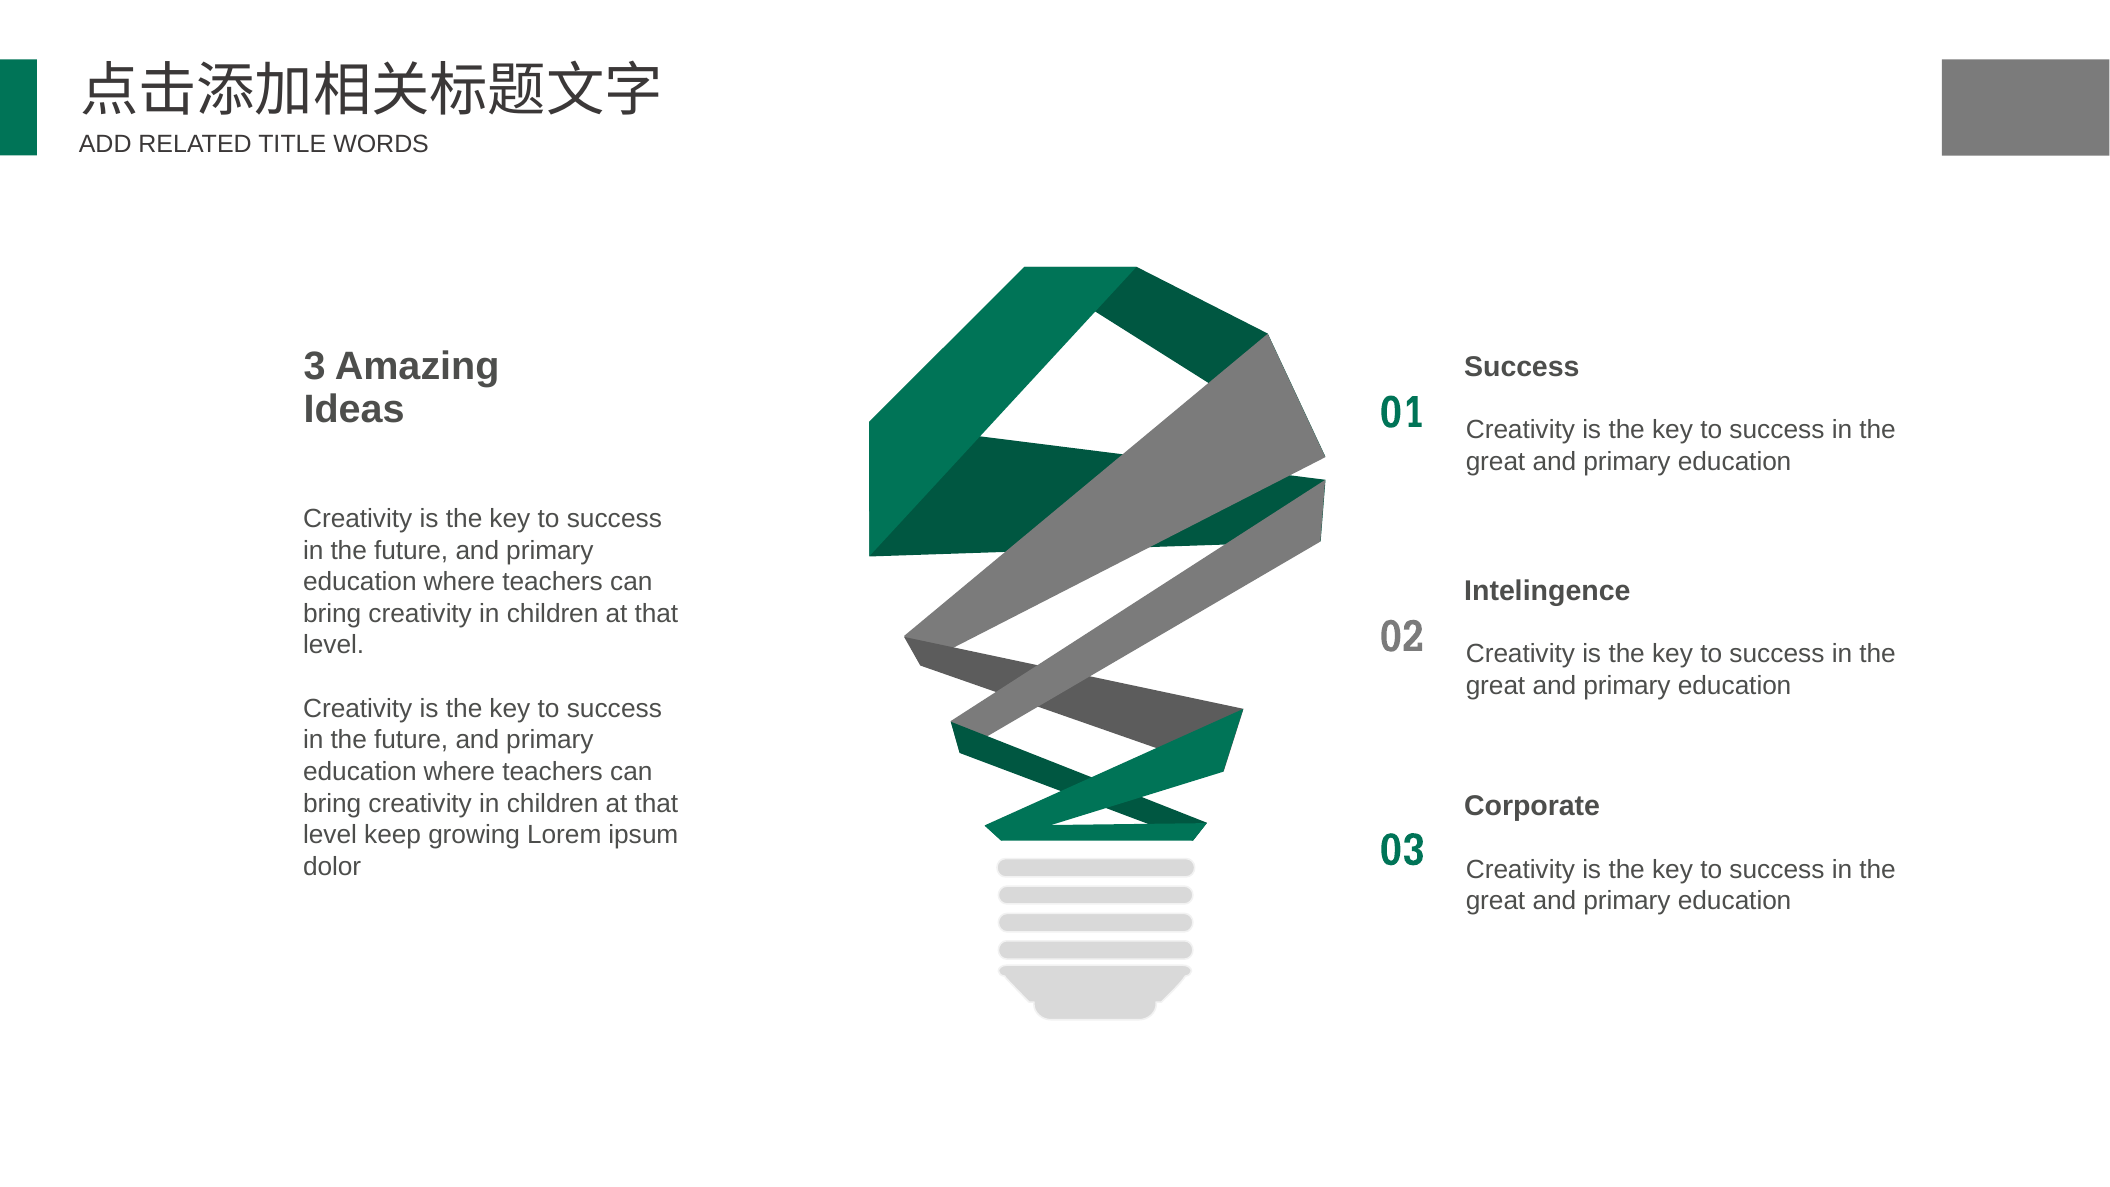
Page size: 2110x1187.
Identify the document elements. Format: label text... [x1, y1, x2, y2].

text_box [1381, 833, 1423, 866]
text_box [950, 479, 1326, 736]
text_box Creativity is the key to success in the great and primary education [1456, 374, 1906, 514]
text_box 点击添加相关标题文字 [64, 43, 679, 130]
text_box [1038, 676, 1243, 748]
text_box [870, 436, 1121, 557]
text_box Success [1456, 334, 1600, 374]
text_box Creativity is the key to success in the great and primary education [1456, 814, 1906, 953]
text_box [996, 858, 1195, 877]
text_box ADD RELATED TITLE WORDS [62, 119, 446, 166]
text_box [1381, 619, 1423, 652]
text_box [985, 708, 1244, 825]
text_box Creativity is the key to success in the great and primary education [1456, 598, 1906, 738]
text_box [869, 266, 1137, 557]
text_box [1381, 395, 1422, 428]
text_box Creativity is the key to success in the future, and primary education where teachers can bring creativity in children at that level. Creativity is the key to success in the future, and primary education where teachers can bring creativity in children at that level keep growing Lorem ipsum dolor [295, 433, 691, 949]
text_box [950, 721, 1091, 791]
text_box [0, 58, 38, 157]
text_box [998, 886, 1193, 904]
text_box [1096, 267, 1267, 383]
text_box [998, 913, 1193, 932]
text_box 3 Amazing Ideas [295, 353, 608, 423]
text_box [1150, 475, 1324, 548]
text_box Corporate [1456, 773, 1622, 814]
text_box [1941, 58, 2110, 157]
text_box Intelingence [1456, 557, 1658, 598]
text_box [998, 965, 1192, 1020]
text_box [998, 940, 1193, 960]
text_box [904, 636, 1037, 692]
text_box [904, 333, 1326, 647]
text_box [984, 823, 1207, 841]
text_box [1107, 797, 1207, 823]
